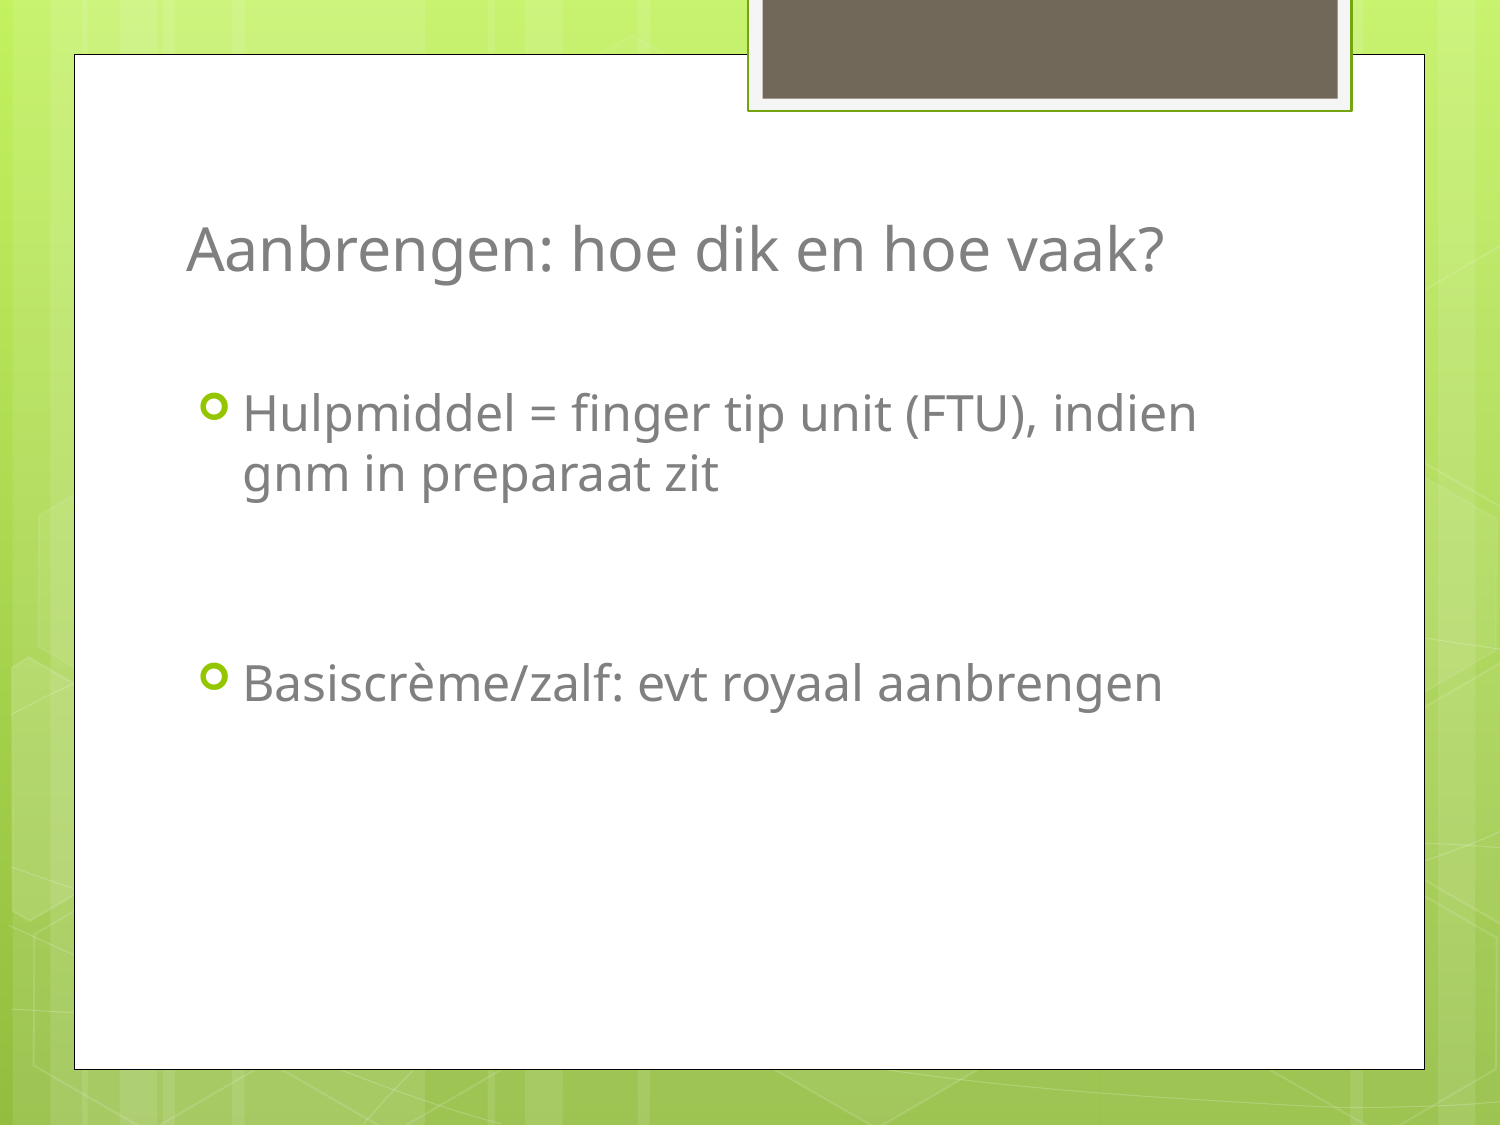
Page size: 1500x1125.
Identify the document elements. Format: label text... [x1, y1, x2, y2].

title Aanbrengen: hoe dik en hoe vaak? [171, 168, 1324, 291]
list Hulpmiddel = finger tip unit (FTU), indien gnm in preparaat zit Basiscrème/zalf: evt royaal aanbrengen [171, 373, 1306, 1040]
